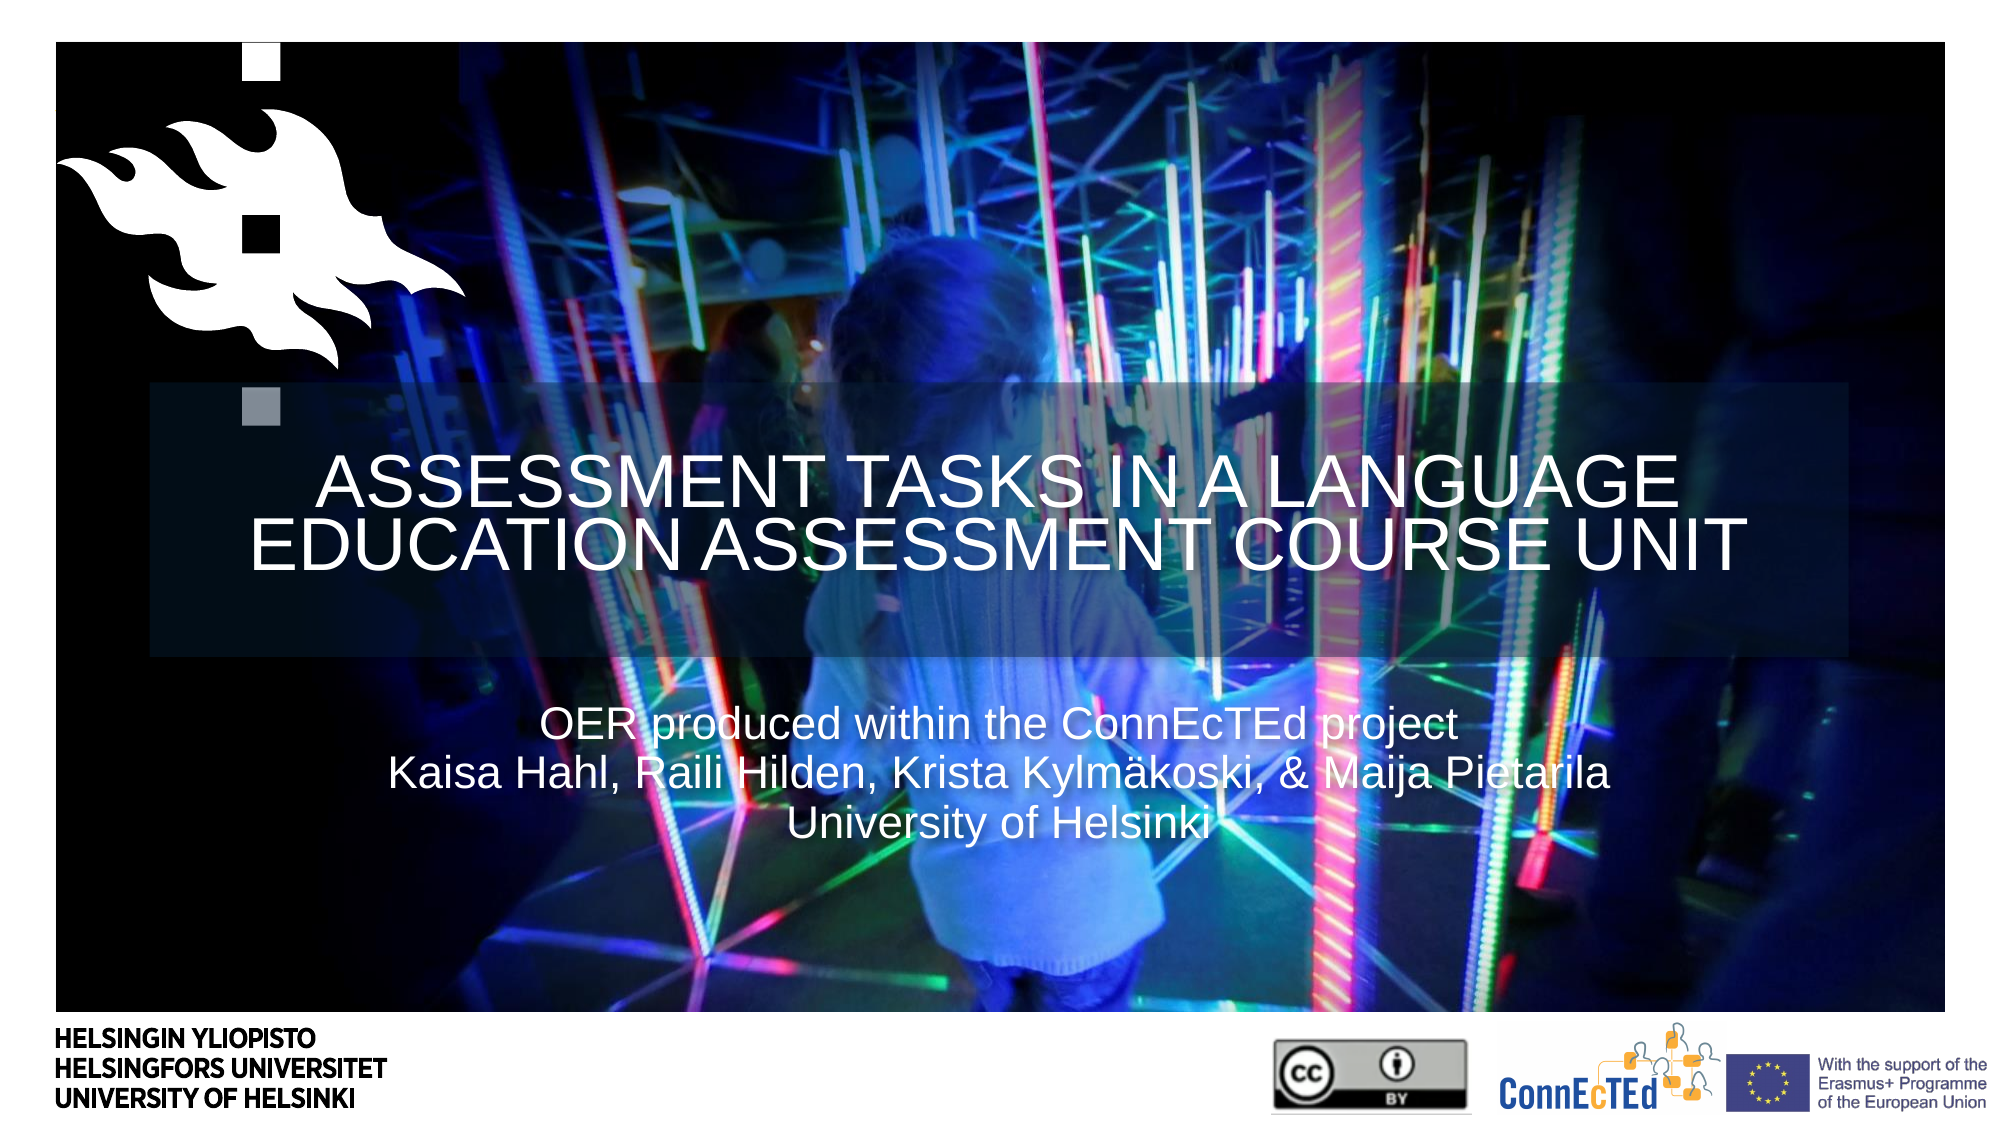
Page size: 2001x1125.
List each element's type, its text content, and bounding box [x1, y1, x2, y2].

picture [55, 41, 1945, 1012]
title Assessment Tasks in a Language Education Assessment Course Unit [149, 382, 1849, 657]
picture [1497, 1021, 1987, 1115]
subtitle OER produced within the ConnEcTEd project Kaisa Hahl, Raili Hilden, Krista Kylmäkoski, & Maija Pietarila University of Helsinki [150, 699, 1849, 965]
picture [1271, 1036, 1473, 1116]
